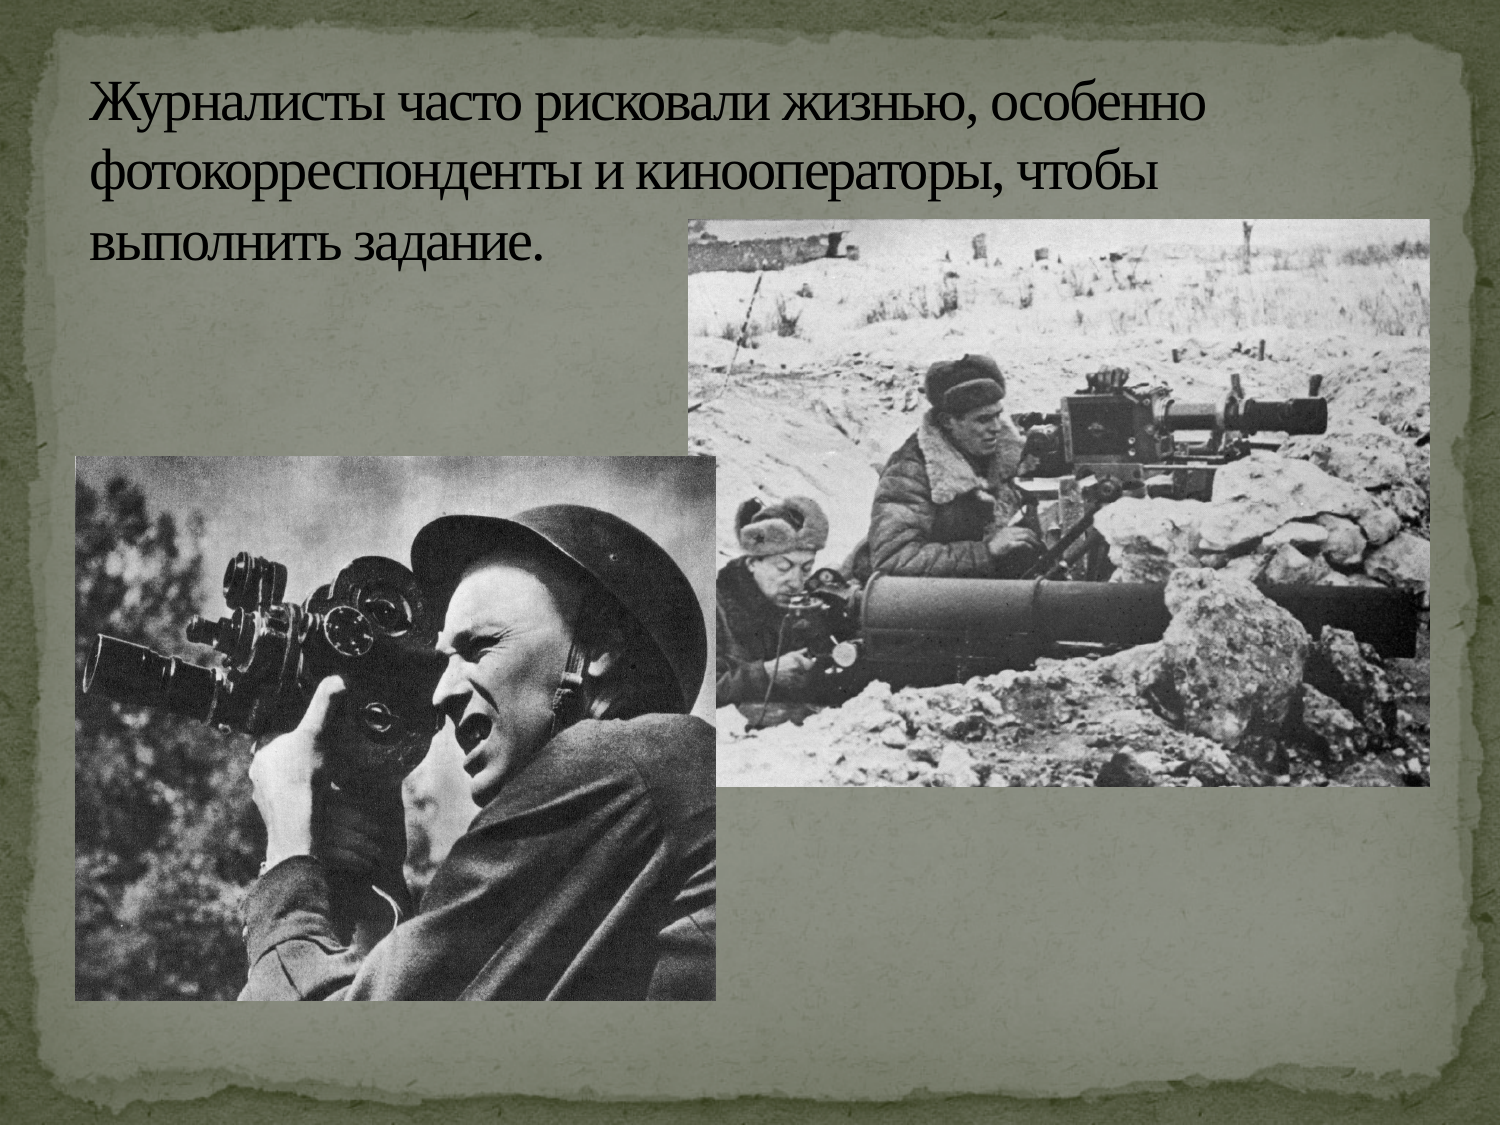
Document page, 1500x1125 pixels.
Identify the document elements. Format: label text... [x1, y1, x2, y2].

title Журналисты часто рисковали жизнью, особенно фотокорреспонденты и кинооператоры, чтобы выполнить задание. [74, 78, 1425, 280]
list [690, 221, 1429, 786]
picture [75, 456, 716, 1001]
